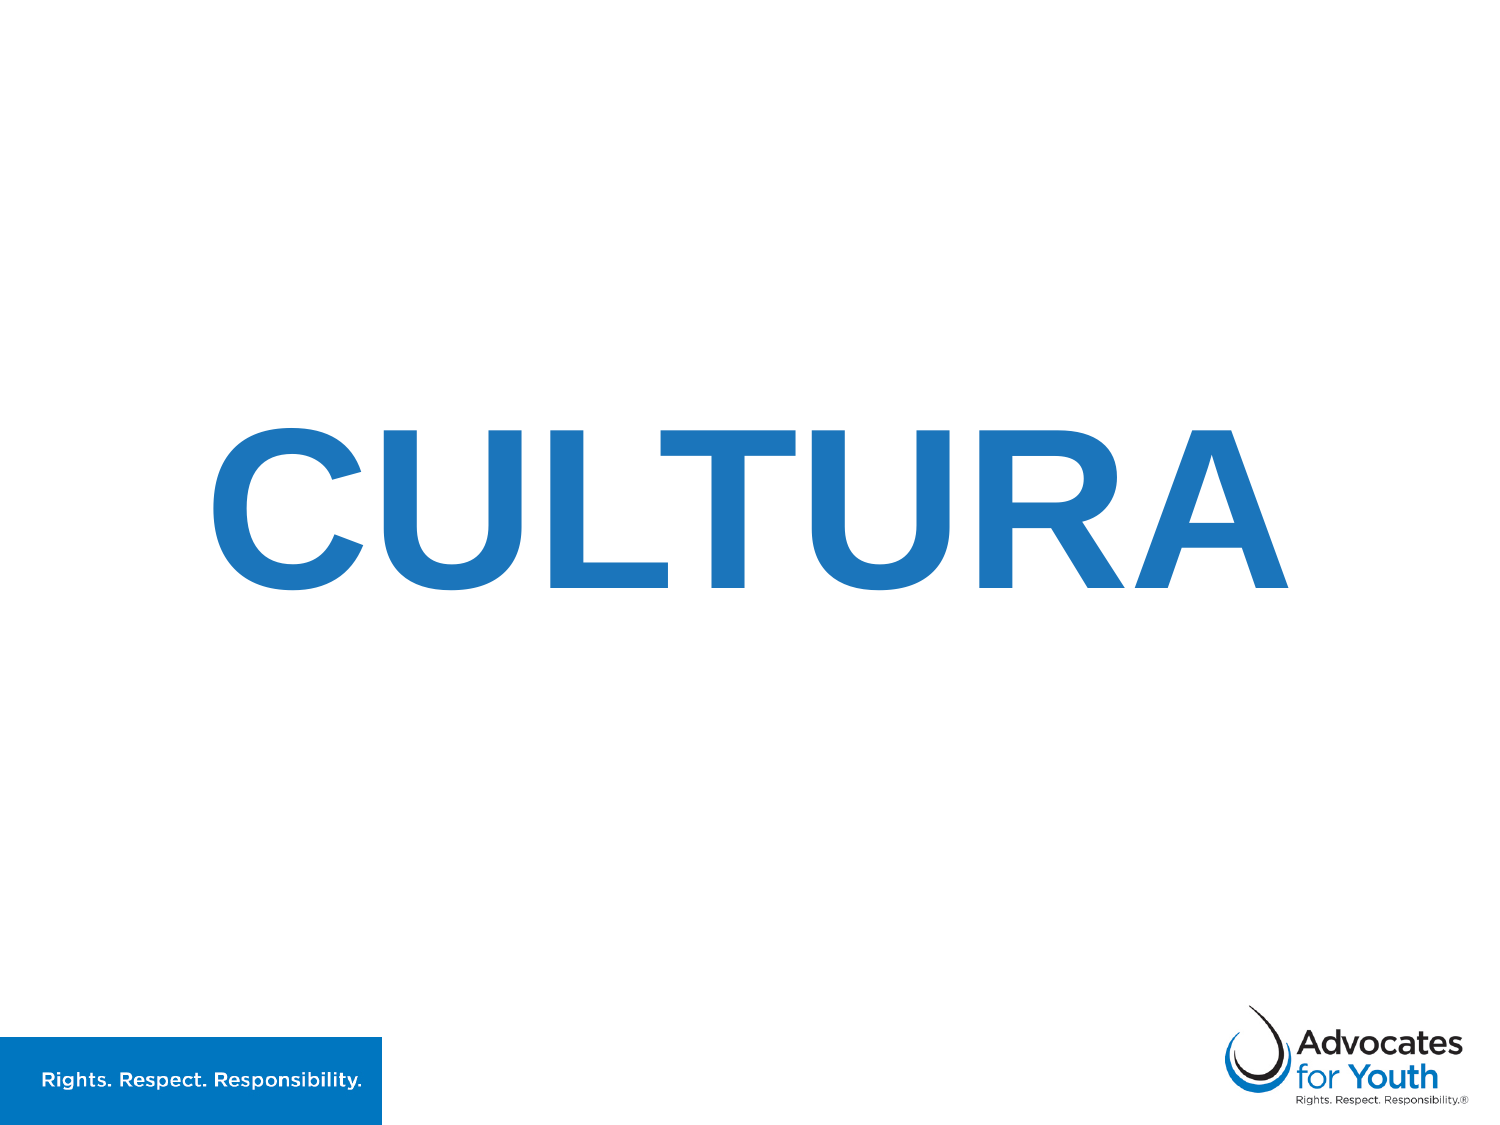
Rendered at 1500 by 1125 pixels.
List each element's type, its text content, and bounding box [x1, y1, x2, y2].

picture [0, 1037, 382, 1125]
picture [1200, 990, 1500, 1125]
list CULTURA [0, 352, 1500, 923]
